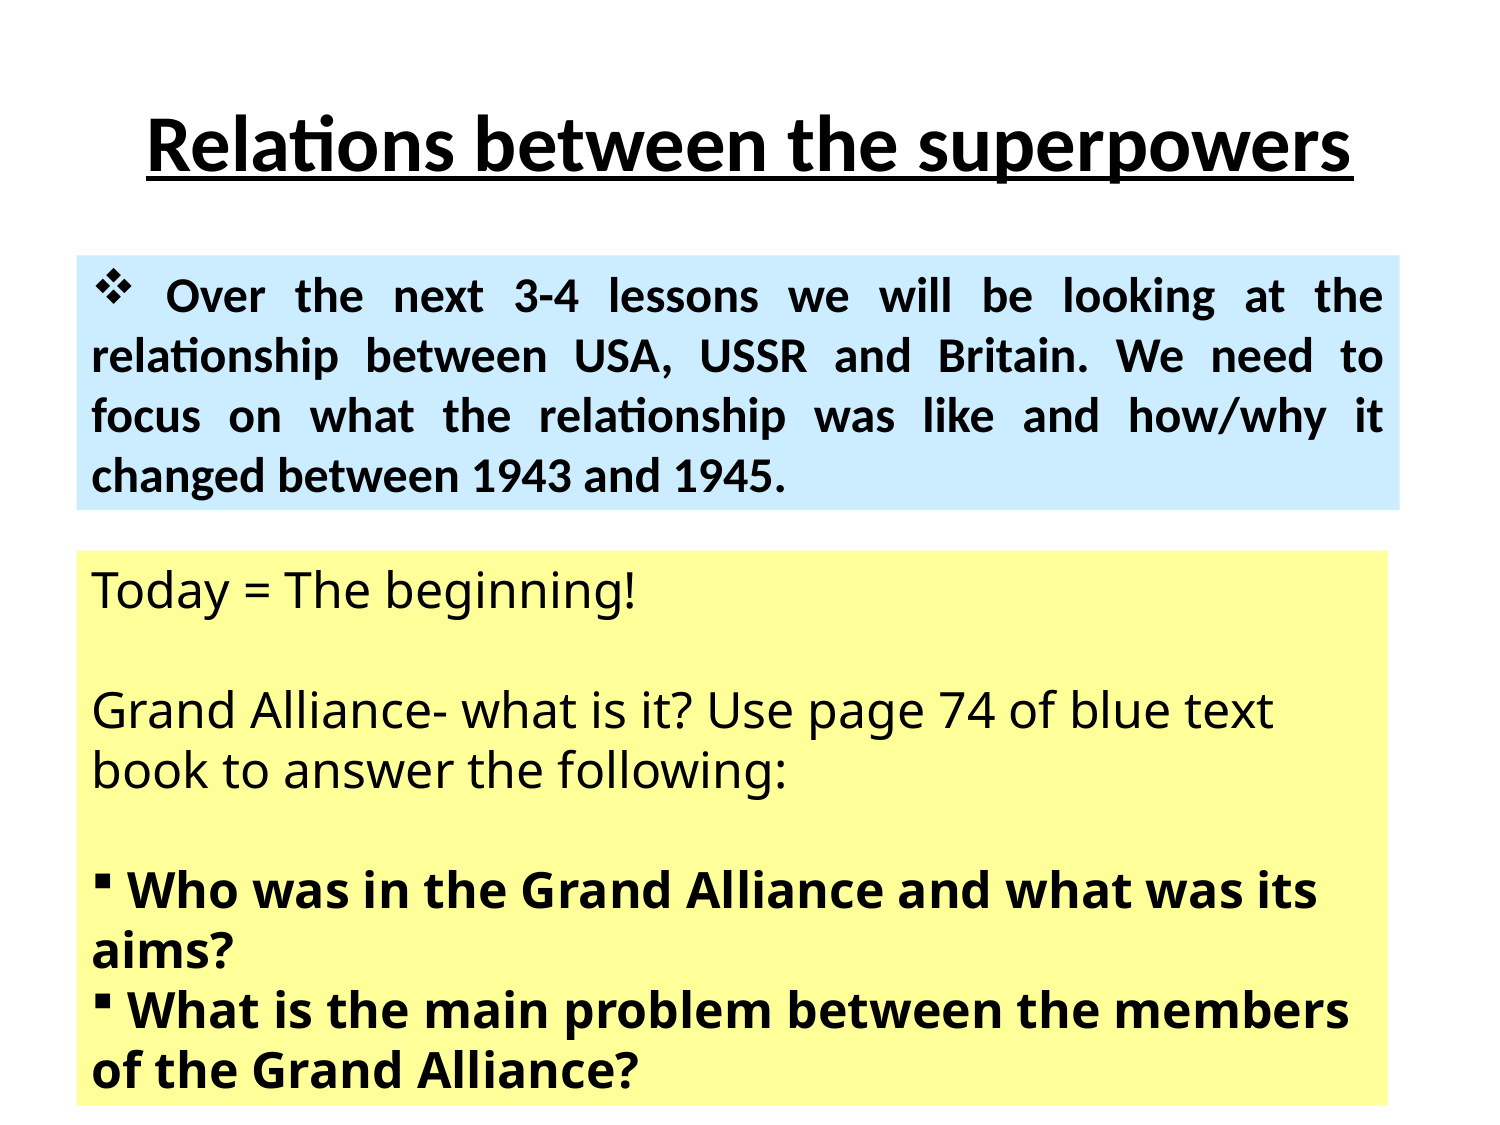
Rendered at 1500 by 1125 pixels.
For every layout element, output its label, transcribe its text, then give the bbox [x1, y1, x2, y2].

text_box Over the next 3-4 lessons we will be looking at the relationship between USA, USSR and Britain. We need to focus on what the relationship was like and how/why it changed between 1943 and 1945. [76, 255, 1400, 511]
title Relations between the superpowers [75, 45, 1425, 233]
text_box Today = The beginning! Grand Alliance- what is it? Use page 74 of blue text book to answer the following: Who was in the Grand Alliance and what was its aims? What is the main problem between the members of the Grand Alliance? [76, 550, 1388, 1106]
